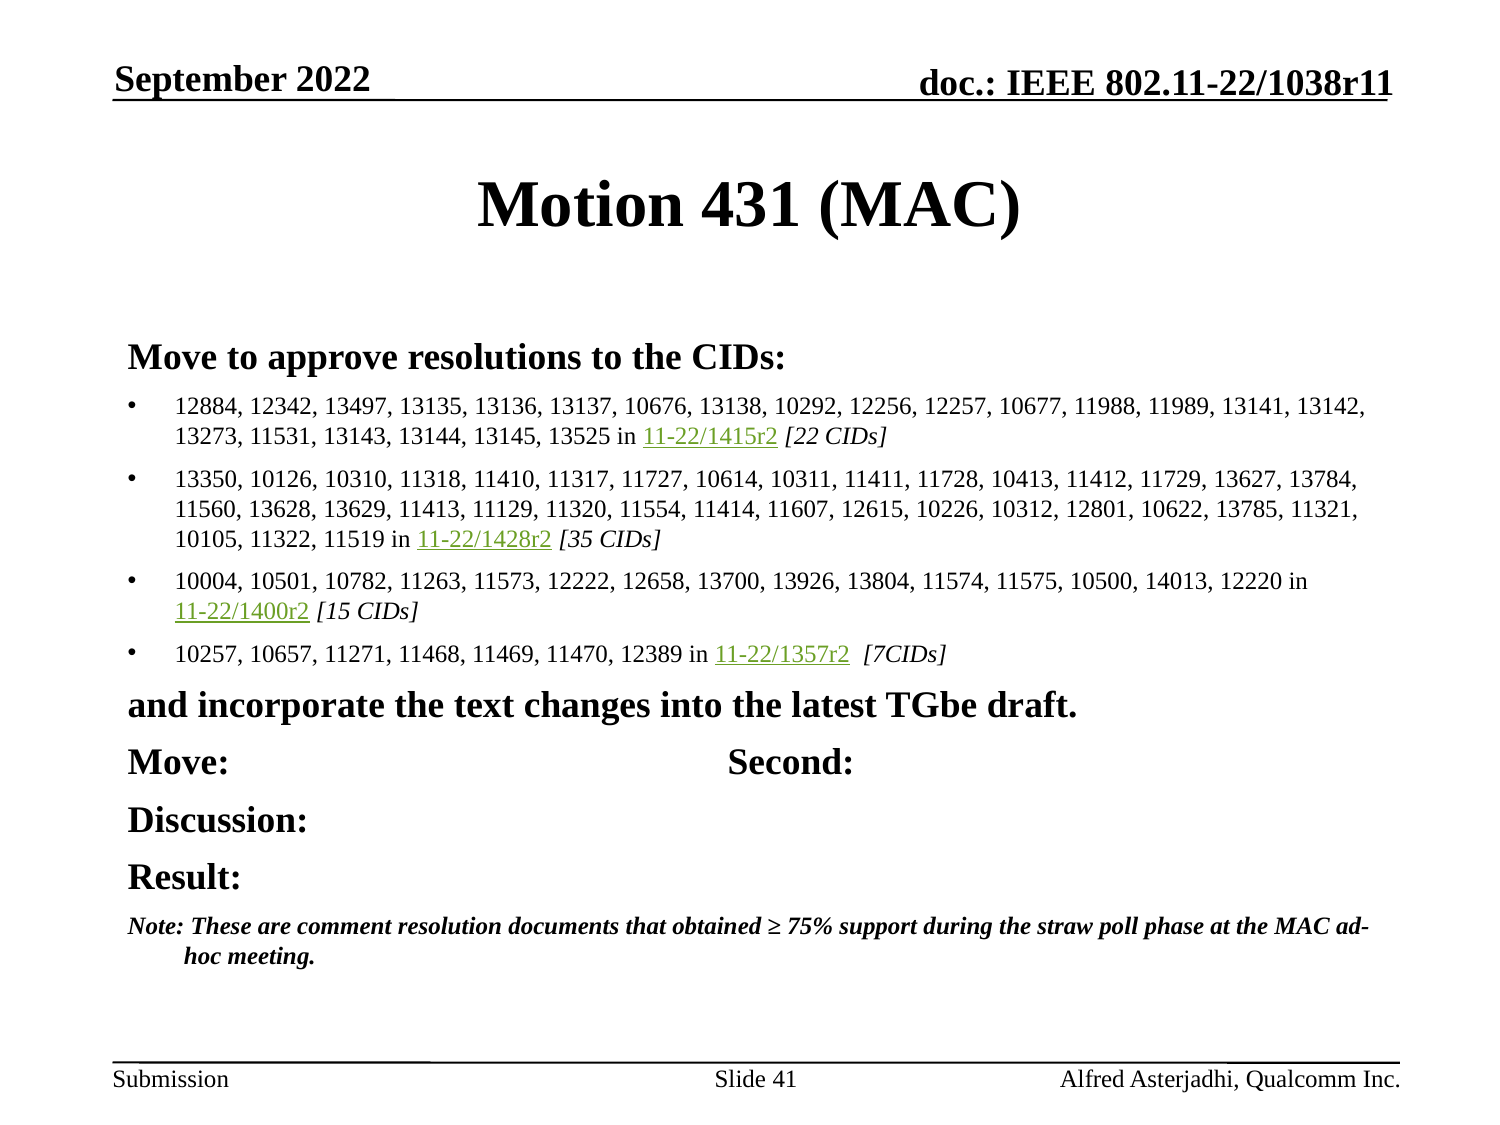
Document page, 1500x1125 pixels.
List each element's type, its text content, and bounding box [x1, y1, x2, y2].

title Motion 431 (MAC) [112, 112, 1388, 288]
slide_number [114, 54, 423, 100]
slide_number Slide 41 [712, 1061, 800, 1123]
footer Alfred Asterjadhi, Qualcomm Inc. [878, 1061, 1402, 1093]
list Move to approve resolutions to the CIDs: 12884, 12342, 13497, 13135, 13136, 13137, 10676, 13138, 10292, 12256, 12257, 10677, 11988, 11989, 13141, 13142, 13273, 11531, 13143, 13144, 13145, 13525 in 11-22/1415r2 [22 CIDs] 13350, 10126, 10310, 11318, 11410, 11317, 11727, 10614, 10311, 11411, 11728, 10413, 11412, 11729, 13627, 13784, 11560, 13628, 13629, 11413, 11129, 11320, 11554, 11414, 11607, 12615, 10226, 10312, 12801, 10622, 13785, 11321, 10105, 11322, 11519 in 11-22/1428r2 [35 CIDs] 10004, 10501, 10782, 11263, 11573, 12222, 12658, 13700, 13926, 13804, 11574, 11575, 10500, 14013, 12220 in 11-22/1400r2 [15 CIDs] 10257, 10657, 11271, 11468, 11469, 11470, 12389 in 11-22/1357r2 [7CIDs] and incorporate the text changes into the latest TGbe draft. Move: Second: Discussion: Result: Note: These are comment resolution documents that obtained ≥ 75% support during the straw poll phase at the MAC ad-hoc meeting. [112, 324, 1388, 1063]
